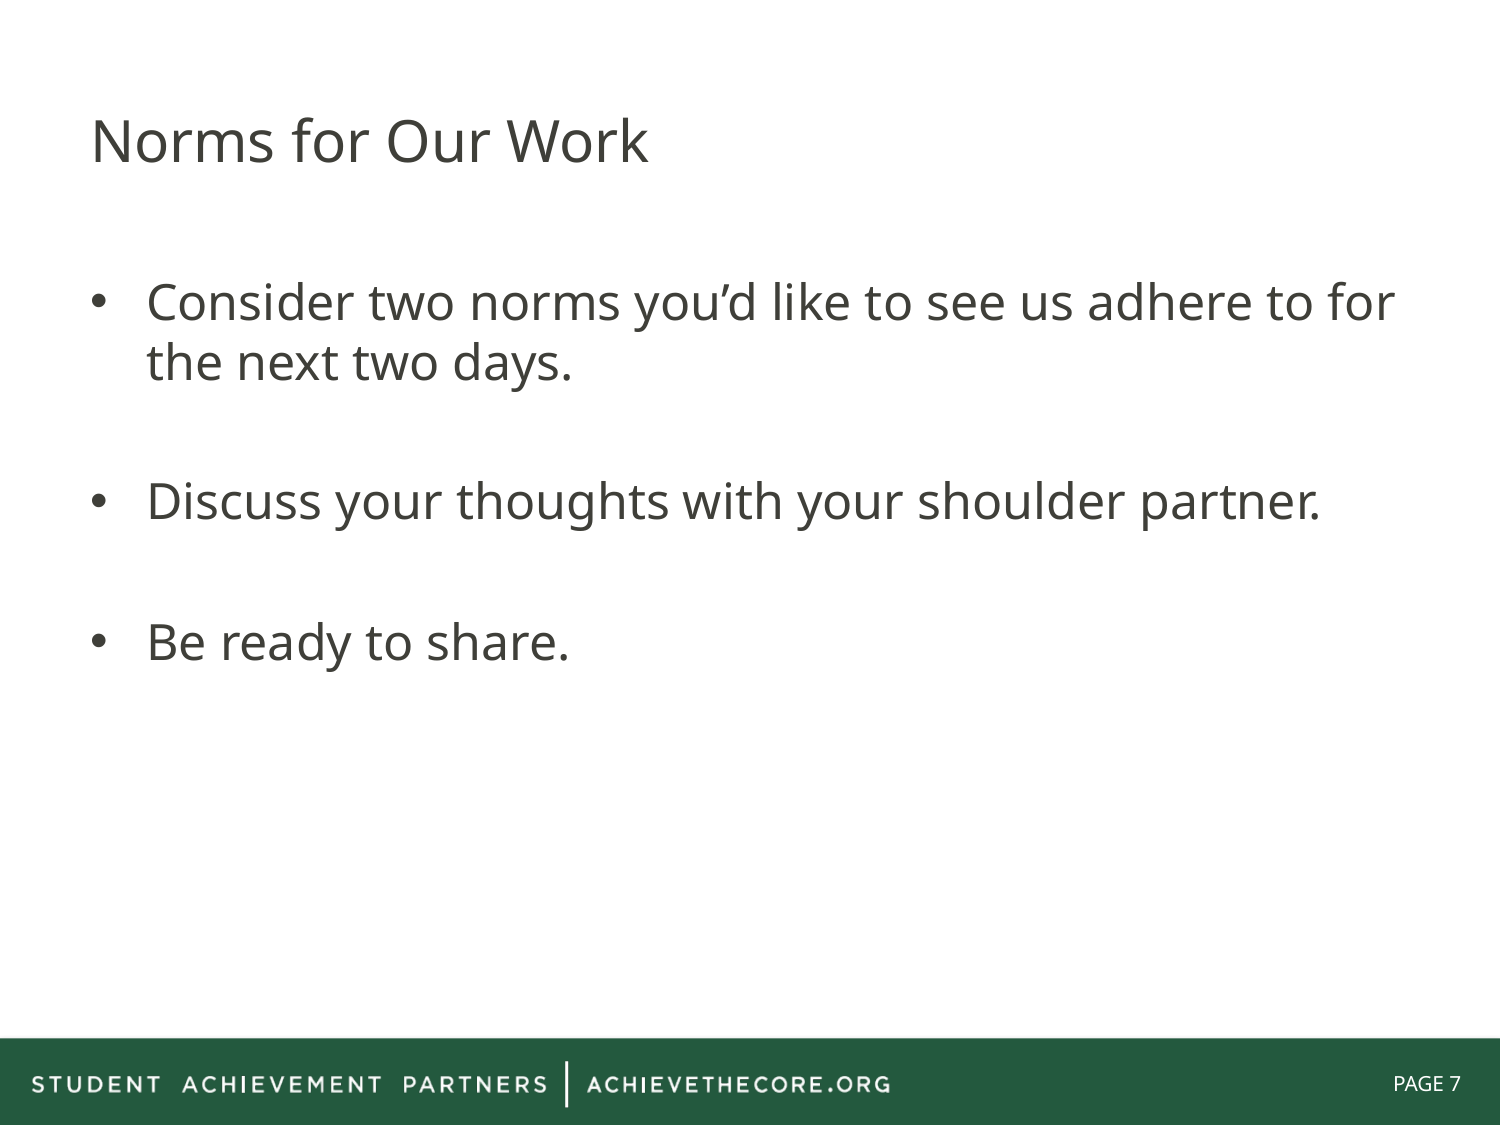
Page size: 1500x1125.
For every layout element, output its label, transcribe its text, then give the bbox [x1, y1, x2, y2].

list Consider two norms you’d like to see us adhere to for the next two days. Discuss your thoughts with your shoulder partner. Be ready to share. [75, 262, 1425, 1005]
title Norms for Our Work [75, 45, 1425, 233]
